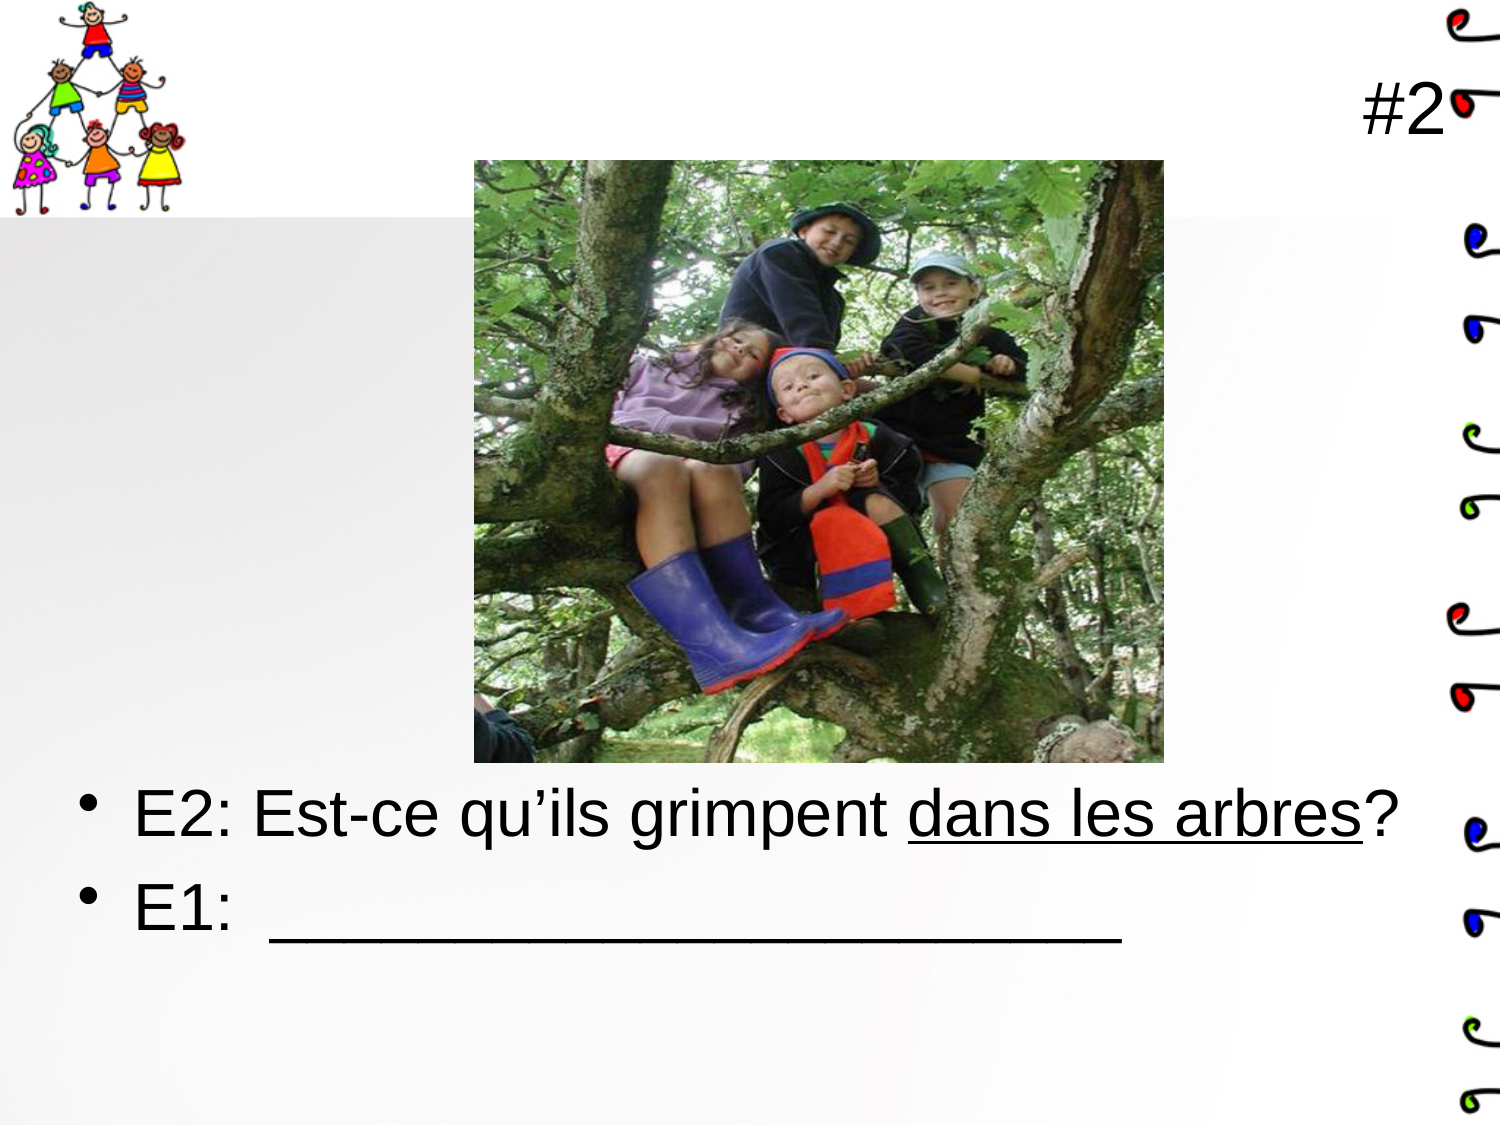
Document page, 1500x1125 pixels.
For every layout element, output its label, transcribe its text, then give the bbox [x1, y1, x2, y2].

picture [0, 0, 1500, 1125]
title #2 [212, 16, 1463, 192]
list E2: Est-ce qu’ils grimpent dans les arbres? E1: _______________________ [62, 762, 1438, 1125]
